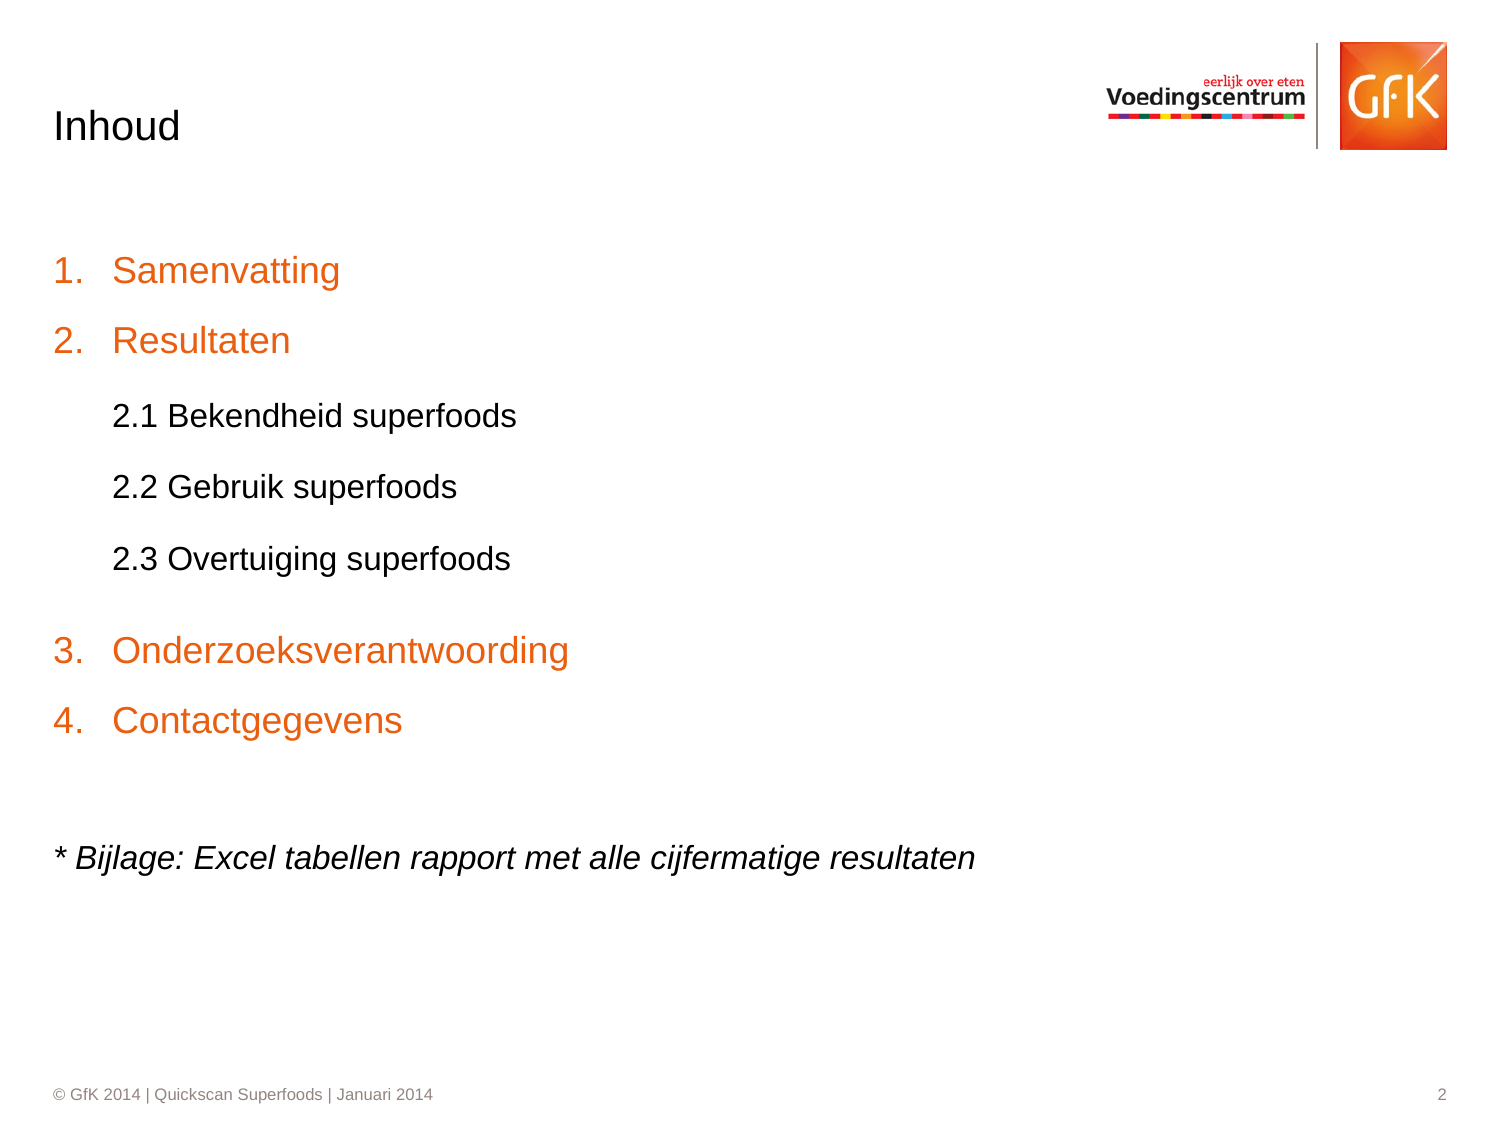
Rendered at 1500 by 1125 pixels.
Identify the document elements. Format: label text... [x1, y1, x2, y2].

picture [1340, 42, 1447, 150]
title Inhoud [53, 42, 1093, 149]
list Samenvatting Resultaten 2.1 Bekendheid superfoods 2.2 Gebruik superfoods 2.3 Overtuiging superfoods Onderzoeksverantwoording Contactgegevens * Bijlage: Excel tabellen rapport met alle cijfermatige resultaten [53, 172, 1447, 1047]
slide_number 2 [1233, 1081, 1448, 1107]
picture [1104, 73, 1306, 120]
